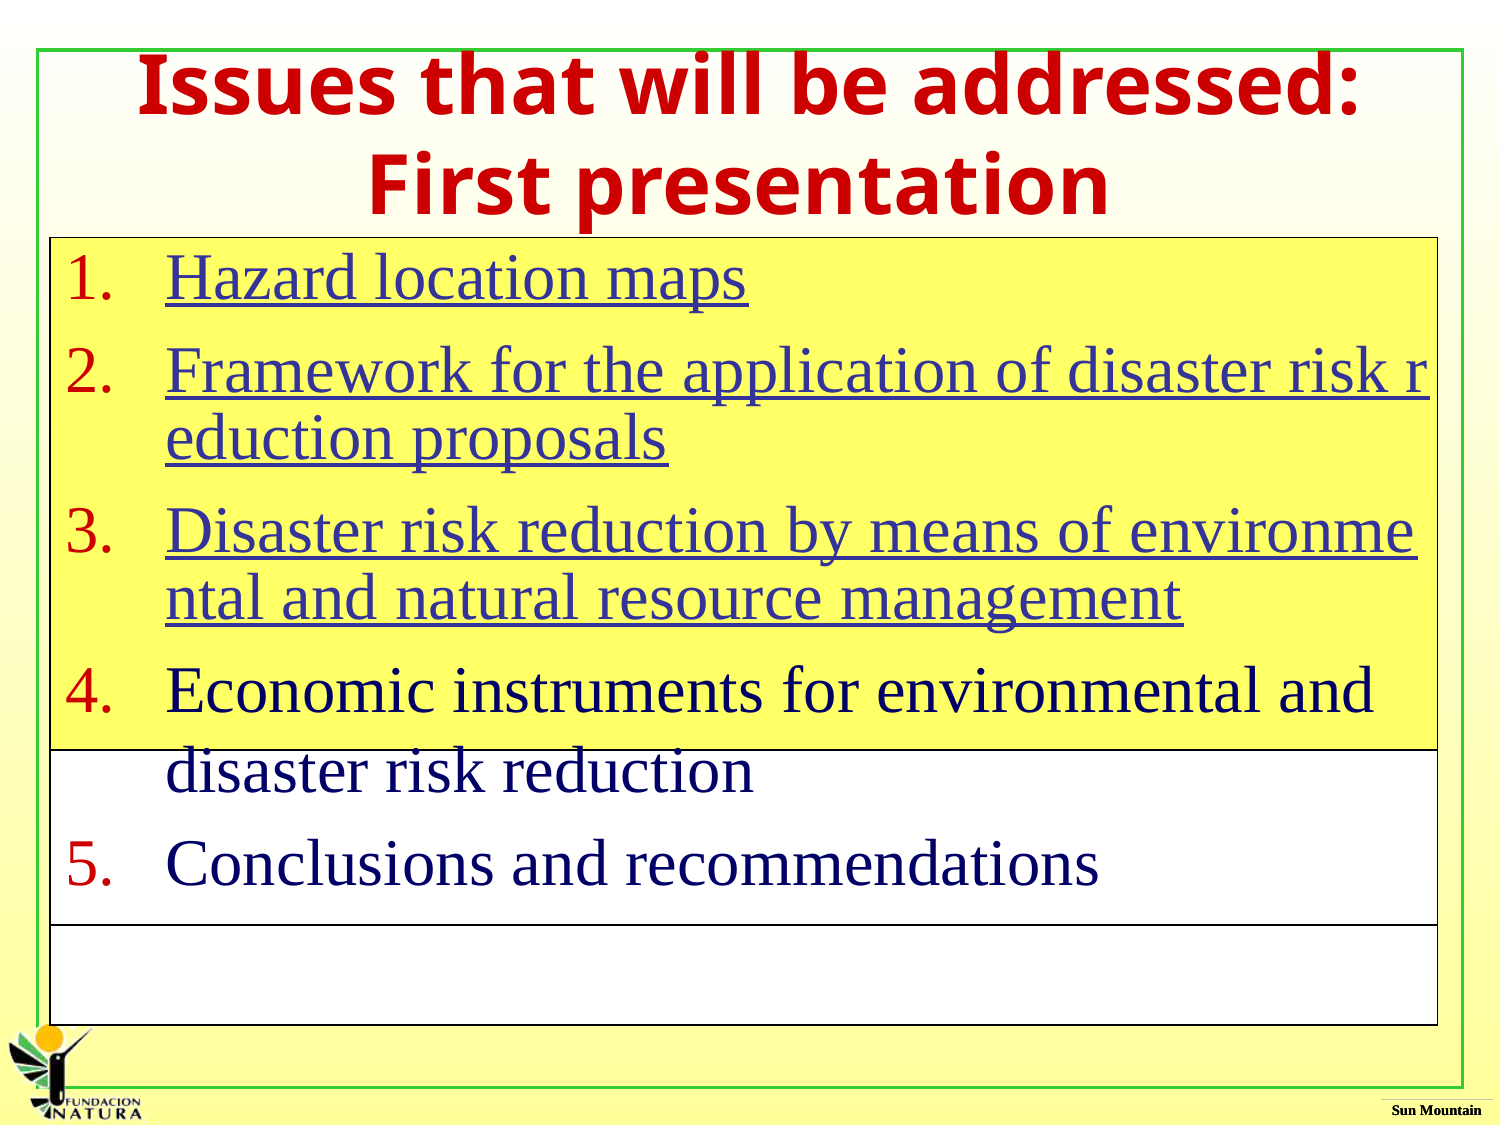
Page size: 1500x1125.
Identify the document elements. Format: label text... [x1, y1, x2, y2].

list Hazard location maps Framework for the application of disaster risk reduction proposals Disaster risk reduction by means of environmental and natural resource management Economic instruments for environmental and disaster risk reduction Conclusions and recommendations [49, 224, 1451, 1038]
title Issues that will be addressed: First presentation [49, 37, 1451, 224]
